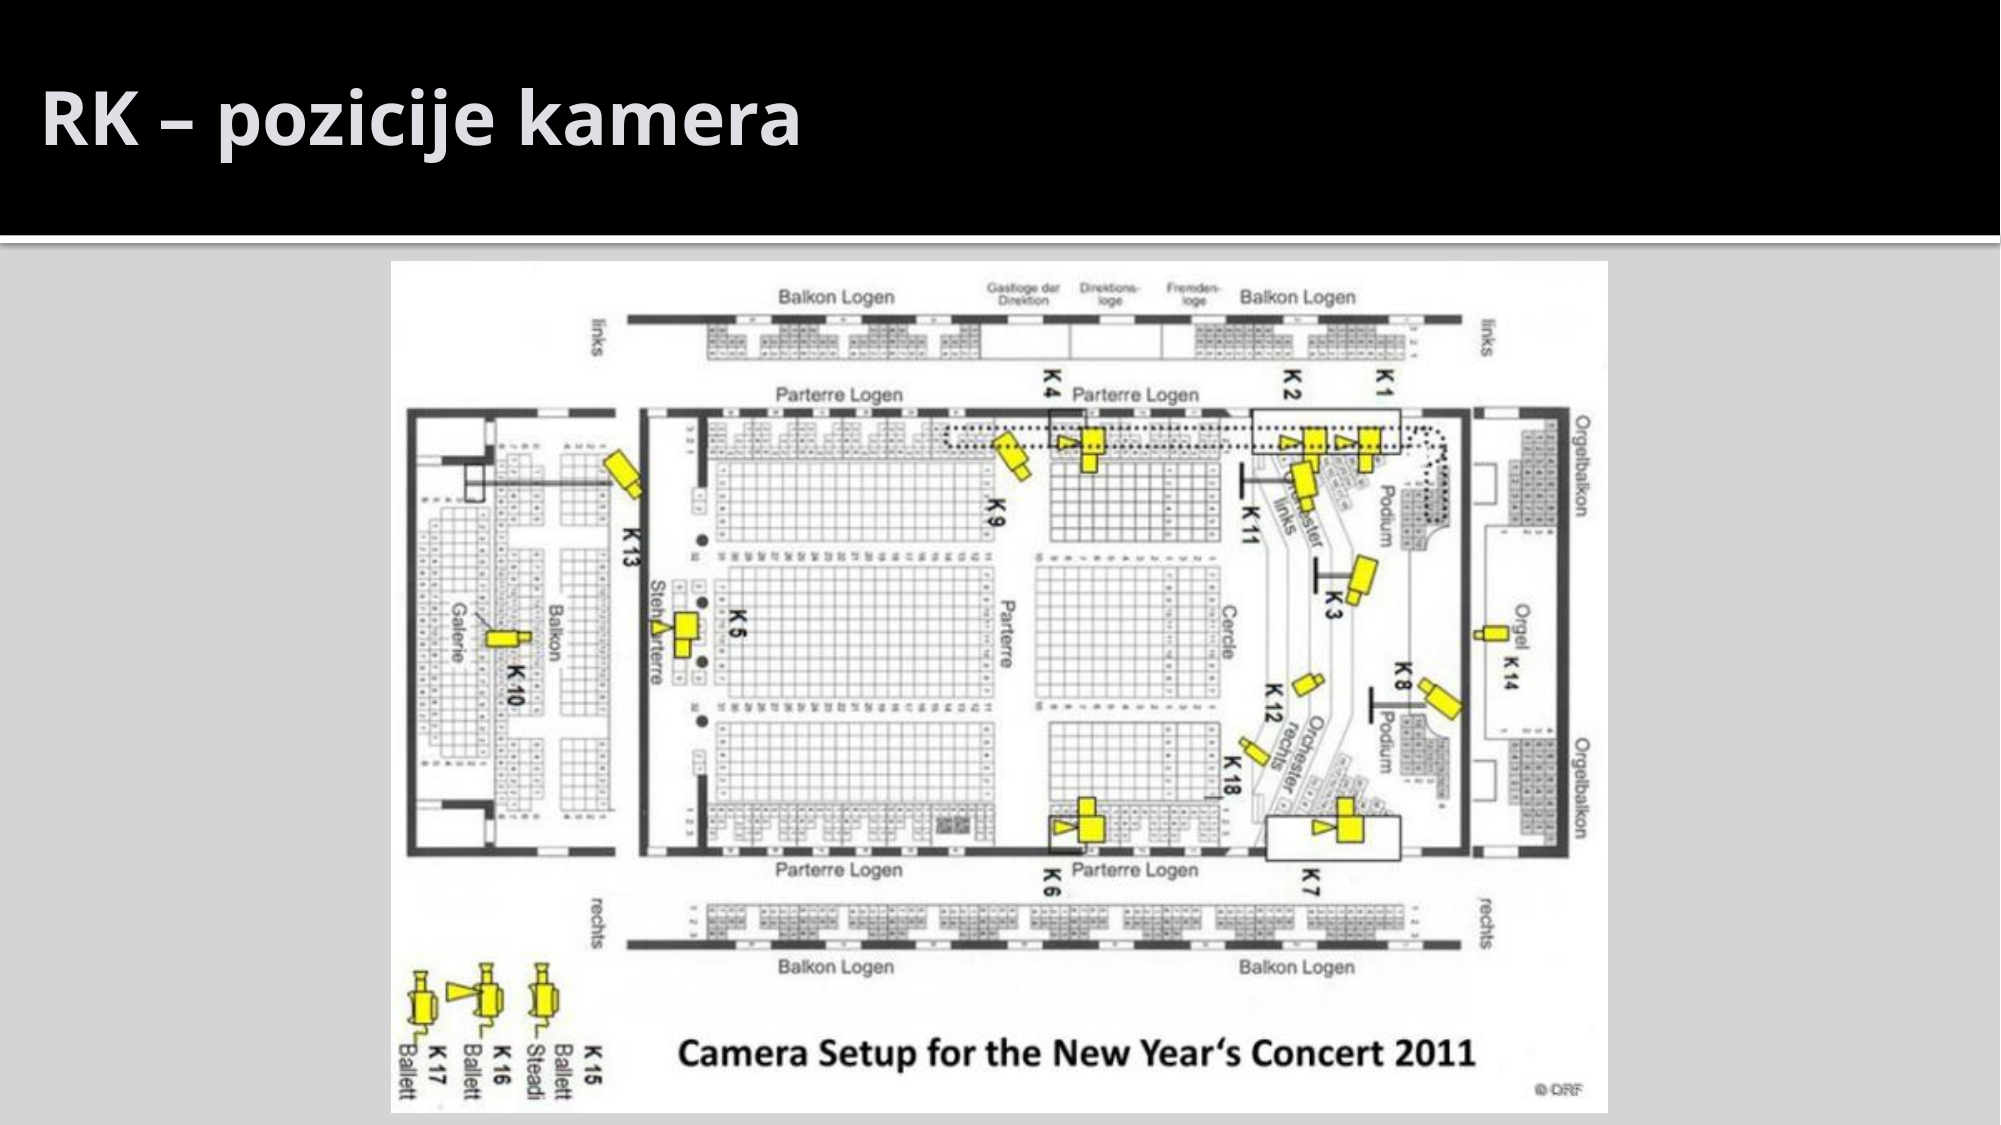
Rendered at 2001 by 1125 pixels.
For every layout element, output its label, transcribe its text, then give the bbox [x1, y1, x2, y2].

title RK – pozicije kamera [24, 12, 1675, 218]
list [262, 237, 1725, 1113]
picture [391, 261, 1608, 1113]
